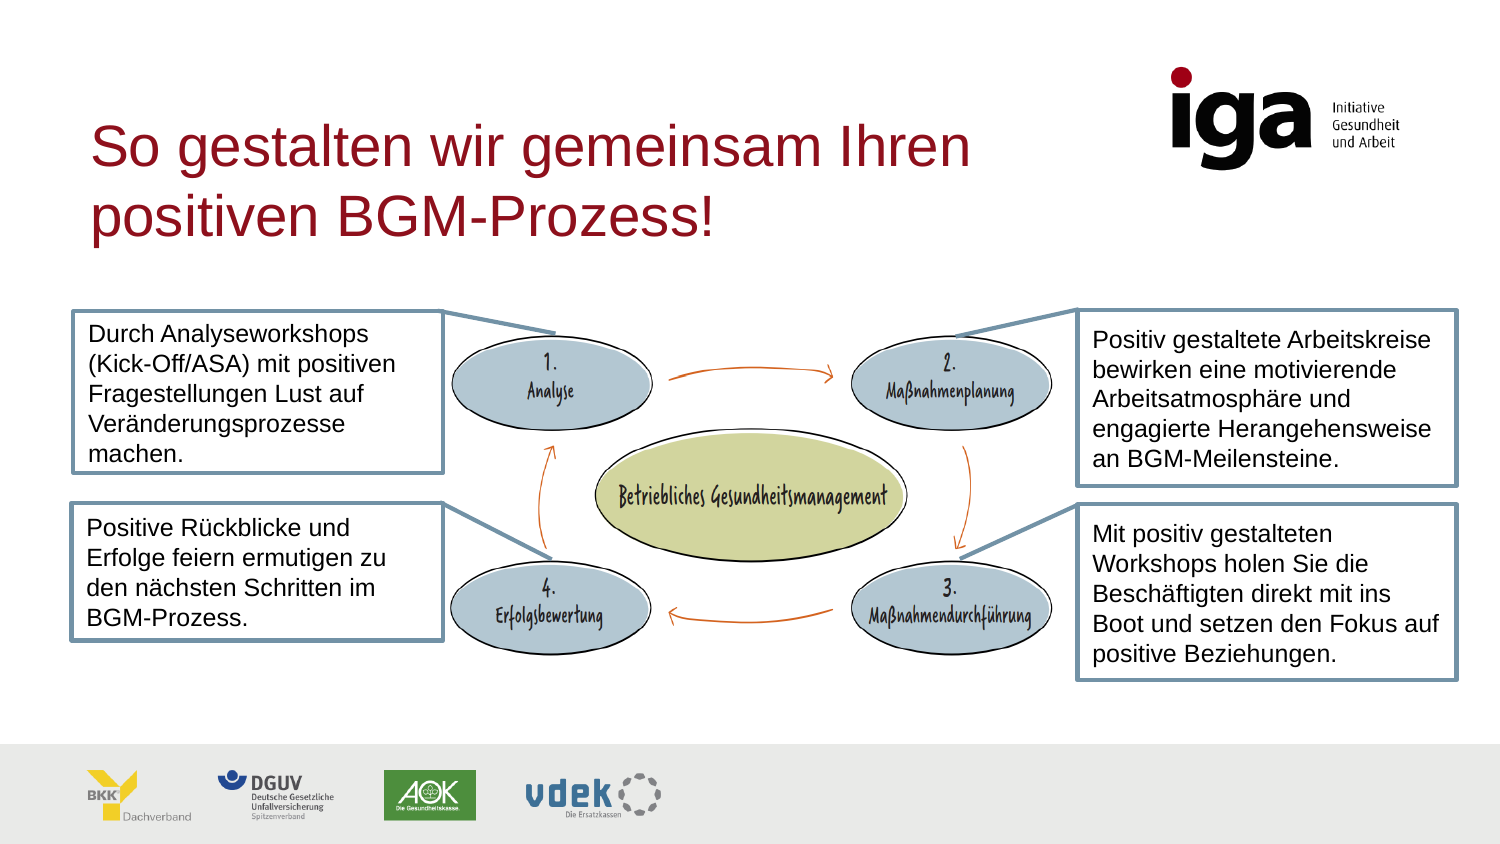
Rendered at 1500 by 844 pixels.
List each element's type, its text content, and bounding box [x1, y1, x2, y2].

text_box Durch Analyseworkshops (Kick-Off/ASA) mit positiven Fragestellungen Lust auf Veränderungsprozesse machen. [71, 309, 404, 475]
text_box Positiv gestaltete Arbeitskreise bewirken eine motivierende Arbeitsatmosphäre und engagierte Herangehensweise an BGM-Meilensteine. [1086, 308, 1459, 488]
title So gestalten wir gemeinsam Ihren positiven BGM-Prozess! [75, 100, 1078, 272]
picture [405, 309, 1089, 688]
text_box Mit positiv gestalteten Workshops holen Sie die Beschäftigten direkt mit ins Boot und setzen den Fokus auf positive Beziehungen. [1093, 502, 1459, 682]
text_box Positive Rückblicke und Erfolge feiern ermutigen zu den nächsten Schritten im BGM-Prozess. [69, 501, 400, 643]
